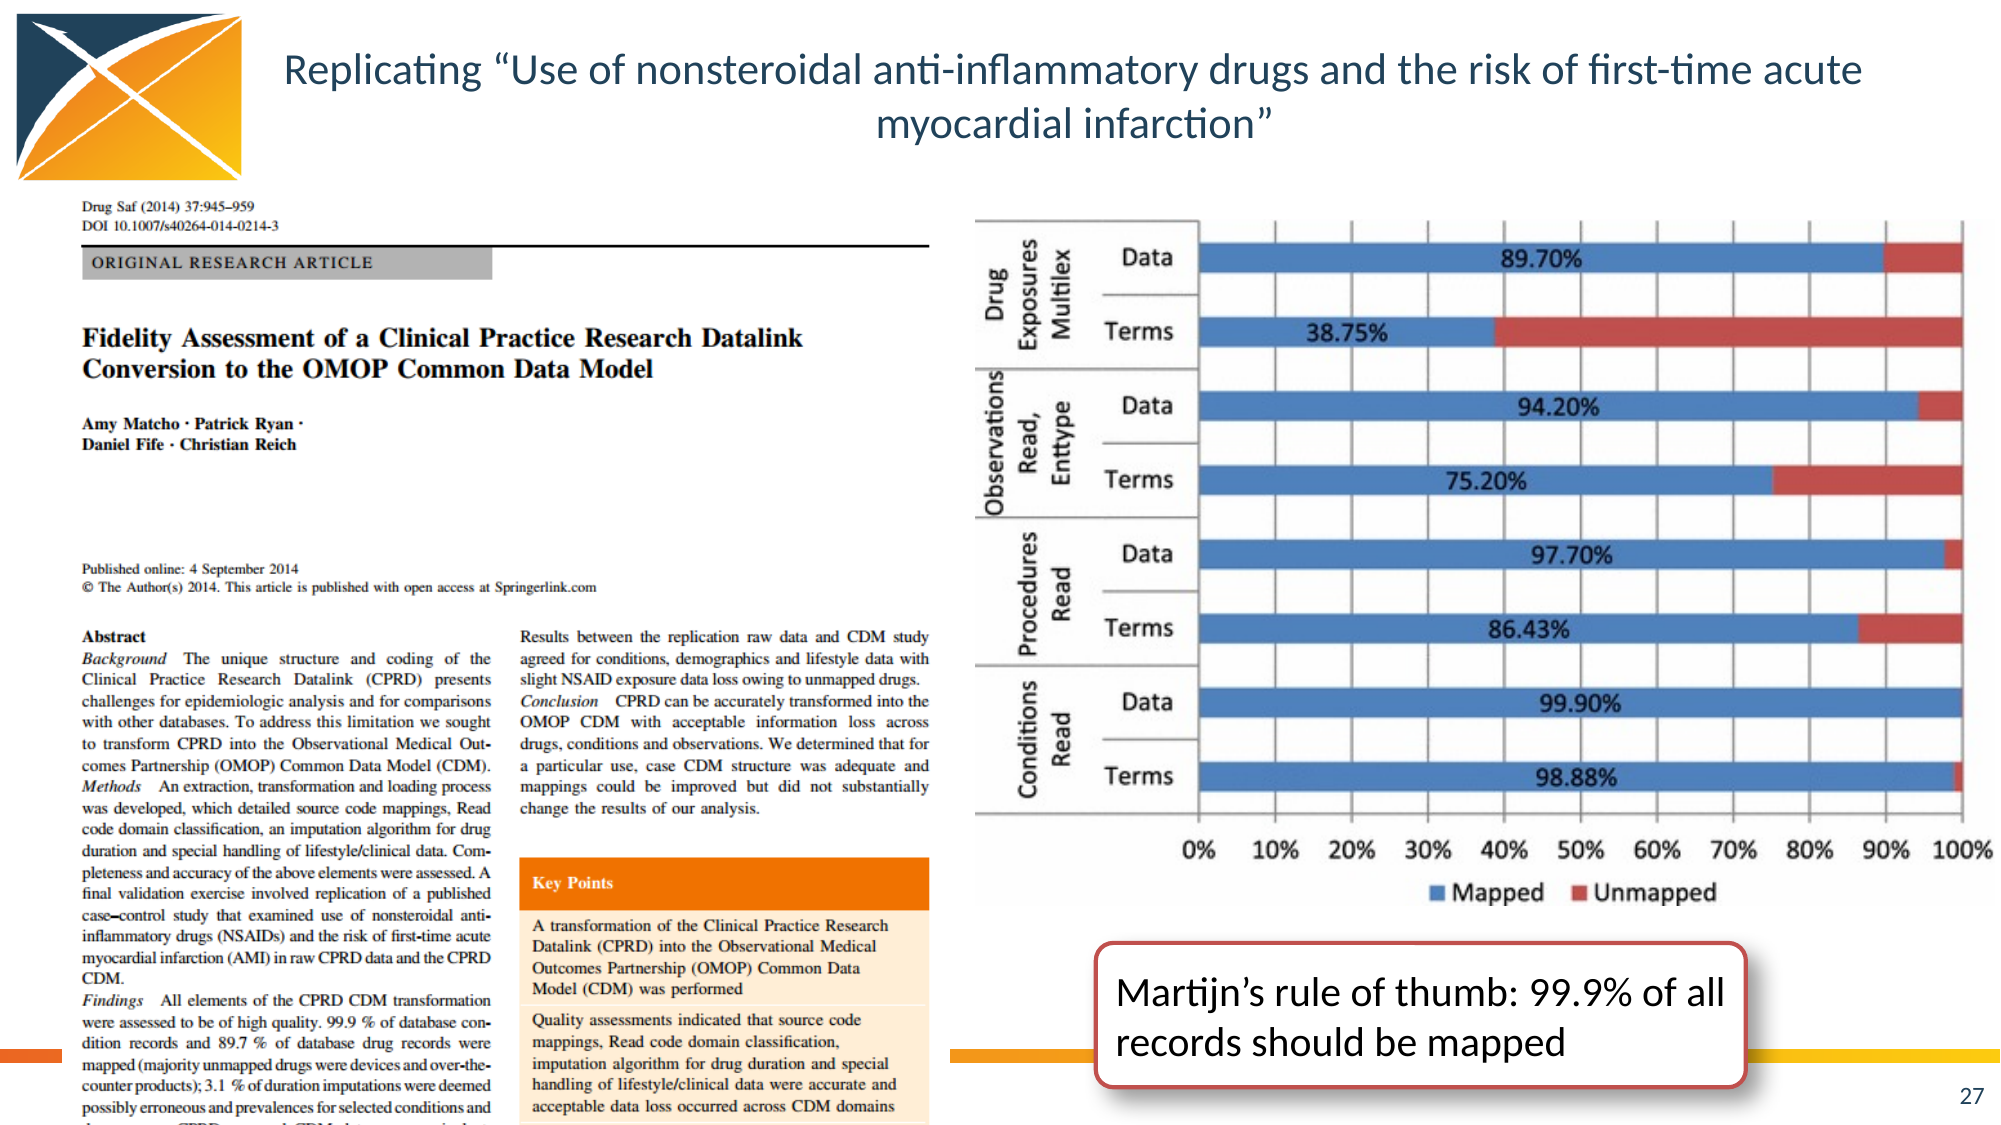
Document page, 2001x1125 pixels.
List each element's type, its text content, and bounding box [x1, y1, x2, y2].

text_box Martijn’s rule of thumb: 99.9% of all records should be mapped [1093, 940, 1748, 1090]
picture [0, 0, 951, 1125]
picture [975, 218, 1995, 906]
title Replicating “Use of nonsteroidal anti-inflammatory drugs and the risk of first-time acute myocardial infarction” [249, 24, 1900, 163]
slide_number 27 [1650, 1064, 2000, 1125]
